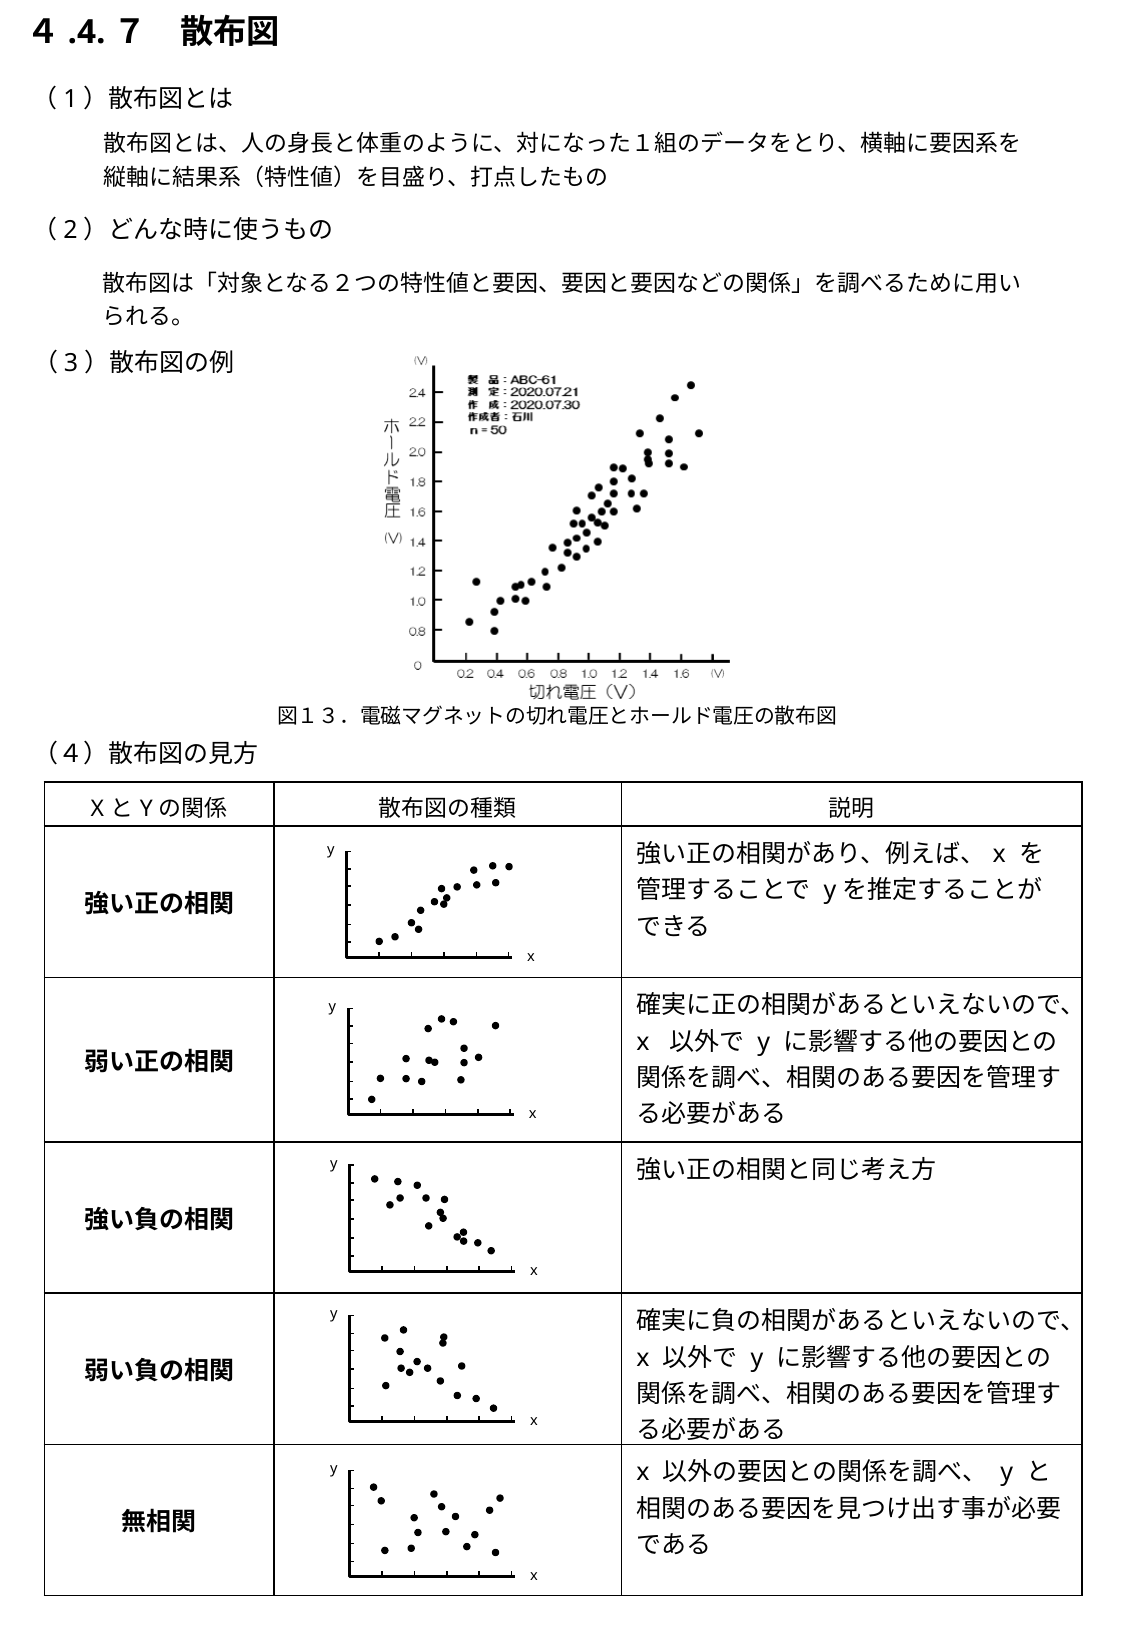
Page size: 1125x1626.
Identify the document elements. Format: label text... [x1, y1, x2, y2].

table_cell 弱い負の相関 [45, 1294, 273, 1444]
table_cell 強い正の相関と同じ考え方 [622, 1143, 1081, 1292]
table_header 説明 [622, 783, 1081, 825]
table_cell 確実に負の相関があるといえないので、x 以外で y に影響する他の要因との関係を調べ、相関のある要因を管理する必要がある [622, 1294, 1081, 1444]
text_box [314, 1451, 554, 1592]
text_box ４.4.７ 散布図 [11, 3, 498, 58]
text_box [314, 1145, 554, 1287]
table_cell [275, 827, 621, 977]
text_box （1）散布図とは [17, 68, 1046, 120]
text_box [370, 1483, 504, 1556]
text_box 散布図は「対象となる２つの特性値と要因、要因と要因などの関係」を調べるために用いられる。 [87, 255, 1039, 336]
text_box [381, 1326, 497, 1412]
picture [368, 346, 741, 711]
table_cell [275, 1143, 621, 1292]
table_header 散布図の種類 [275, 783, 621, 825]
table_cell [275, 1445, 621, 1595]
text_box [313, 989, 553, 1130]
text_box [368, 1015, 499, 1103]
table_cell [552, 1294, 621, 1444]
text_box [371, 1175, 495, 1254]
table_cell [275, 978, 621, 1141]
text_box （2）どんな時に使うもの [17, 205, 1074, 251]
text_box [314, 1296, 554, 1437]
table_cell 無相関 [45, 1445, 273, 1595]
text_box 散布図とは、人の身長と体重のように、対になった１組のデータをとり、横軸に要因系を 縦軸に結果系（特性値）を目盛り、打点したもの [88, 116, 1117, 197]
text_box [376, 862, 513, 945]
table_cell 確実に正の相関があるといえないので、x 以外で y に影響する他の要因との関係を調べ、相関のある要因を管理する必要がある [622, 978, 1081, 1141]
table_header XとYの関係 [45, 783, 273, 825]
table_cell 強い正の相関があり、例えば、x を管理することで yを推定することができる [622, 827, 1081, 977]
text_box （3）散布図の例 [18, 339, 250, 385]
table_cell 弱い正の相関 [45, 978, 273, 1141]
text_box （４）散布図の見方 [19, 729, 274, 775]
table_cell 強い正の相関 [45, 827, 273, 977]
text_box 図１３．電磁マグネットの切れ電圧とホールド電圧の散布図 [200, 695, 914, 736]
table_cell [275, 1294, 315, 1444]
table_cell 強い負の相関 [45, 1143, 273, 1292]
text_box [311, 832, 551, 973]
table_cell x 以外の要因との関係を調べ、 y と相関のある要因を見つけ出す事が必要である [622, 1445, 1081, 1595]
